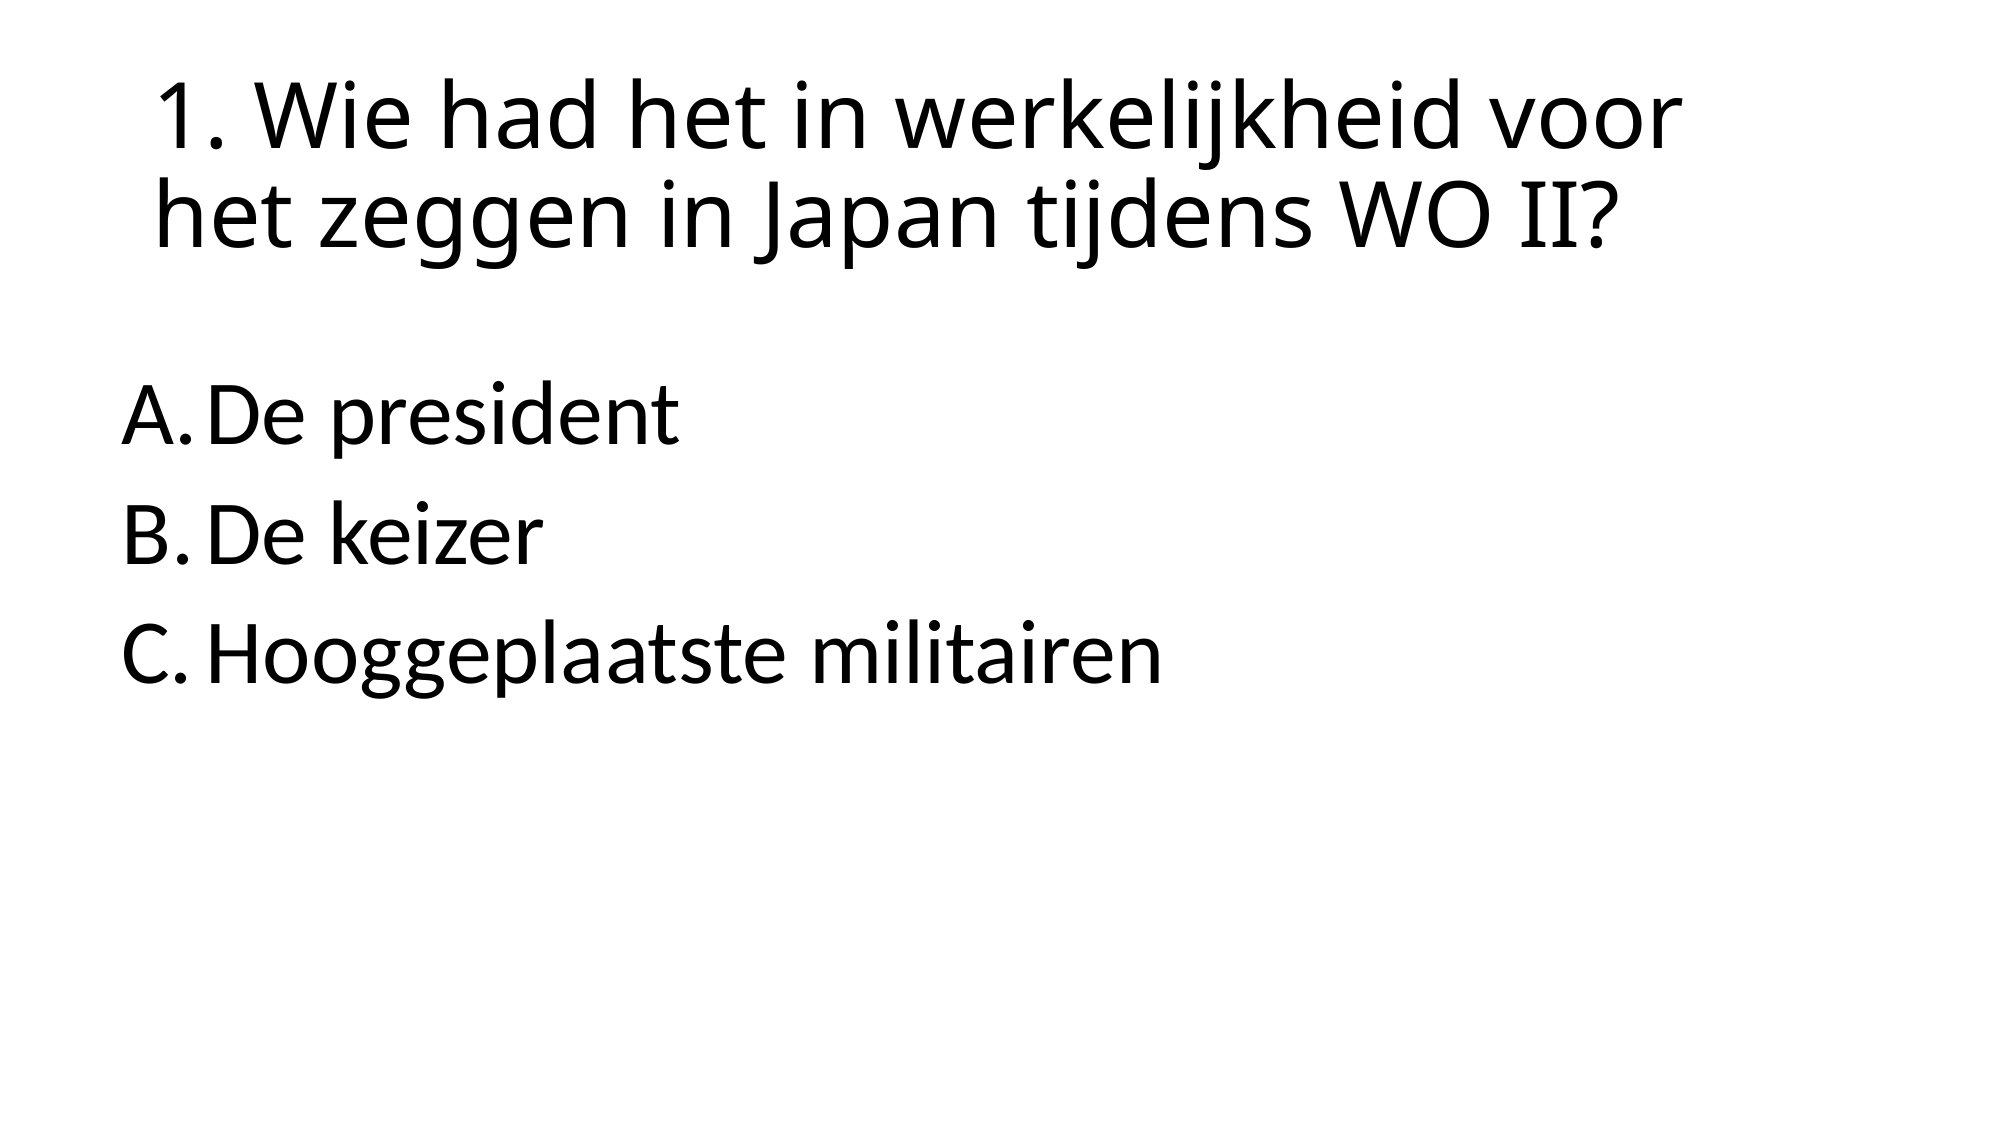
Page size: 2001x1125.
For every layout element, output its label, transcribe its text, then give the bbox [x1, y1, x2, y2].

list De president De keizer Hooggeplaatste militairen [106, 357, 1832, 840]
title 1. Wie had het in werkelijkheid voor het zeggen in Japan tijdens WO II? [137, 59, 1863, 278]
